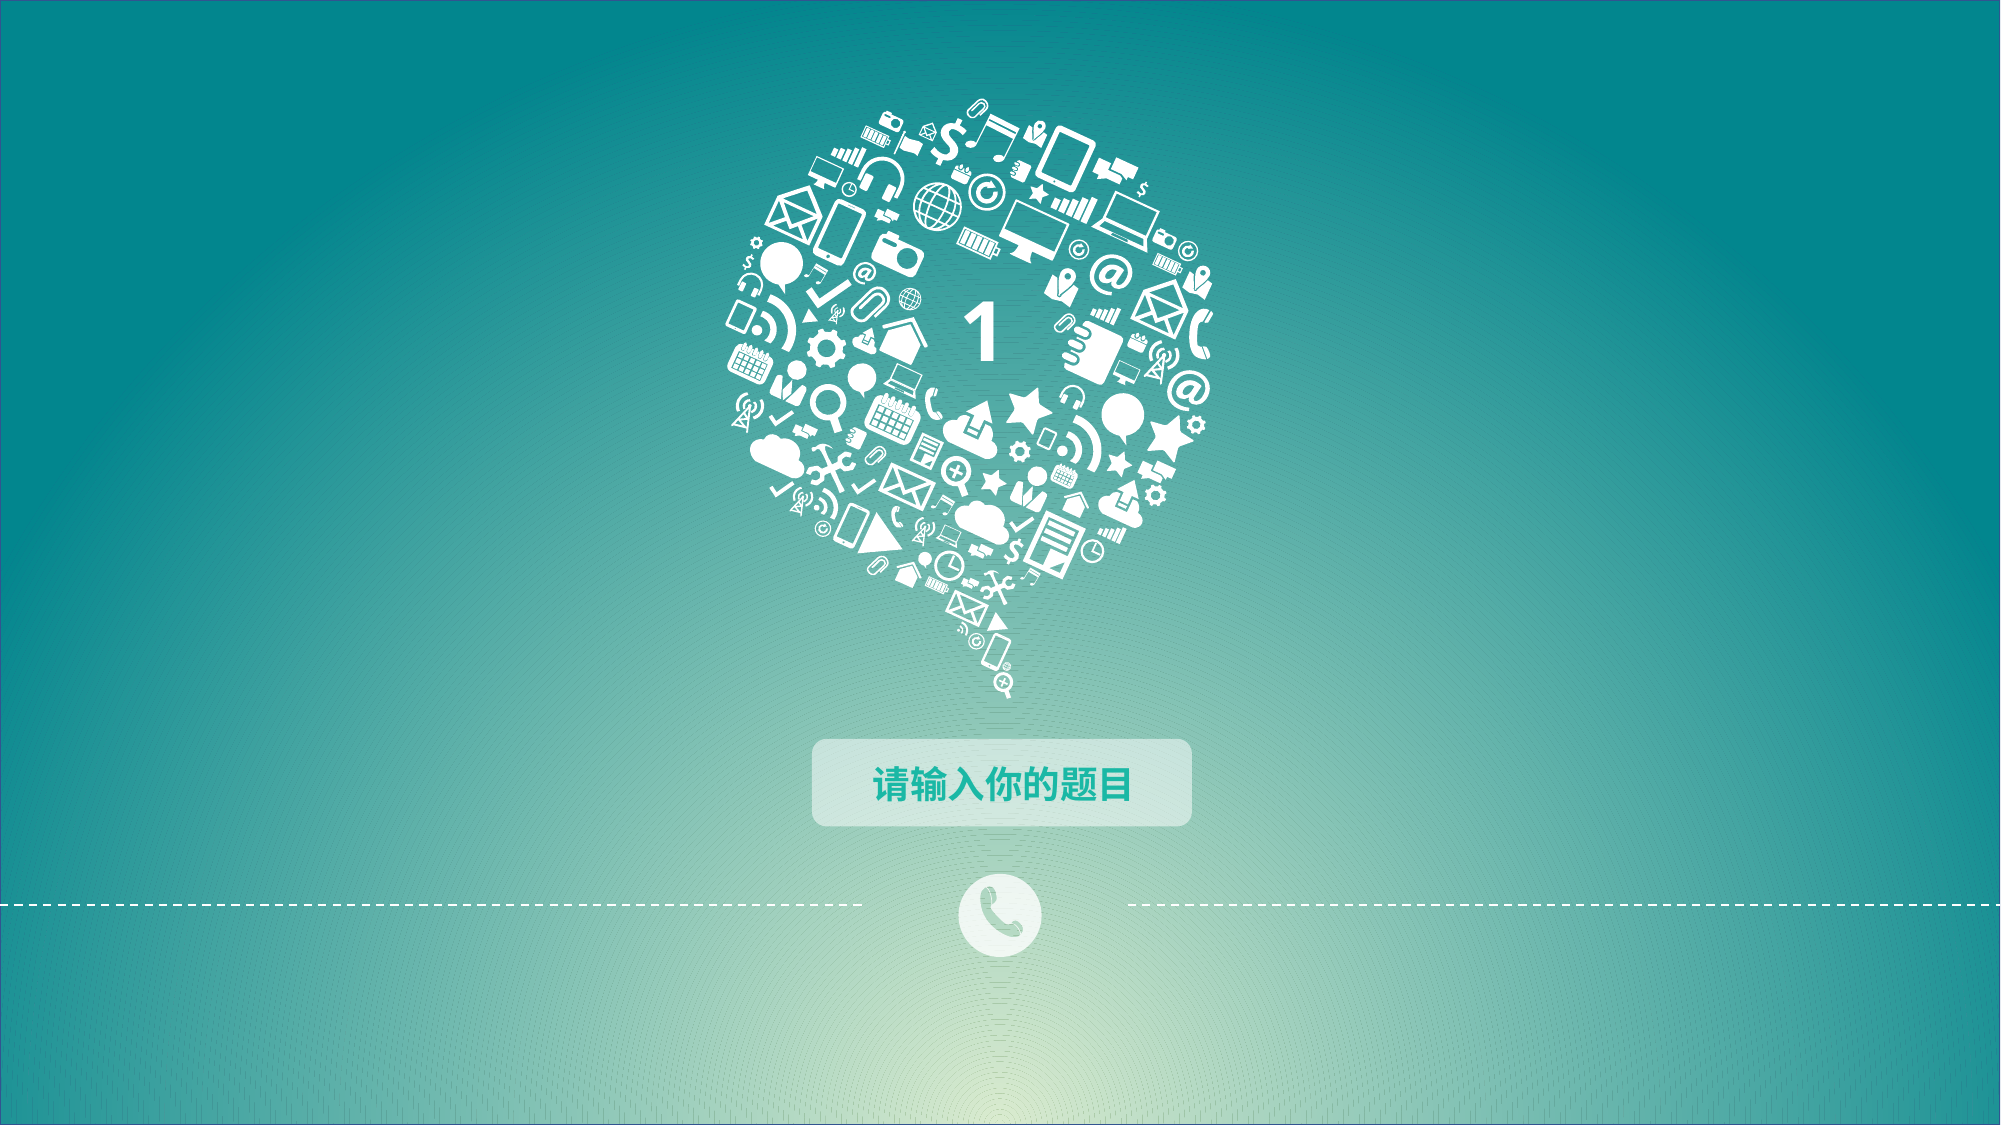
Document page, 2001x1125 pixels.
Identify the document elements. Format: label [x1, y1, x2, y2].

text_box [729, 95, 1217, 697]
text_box [957, 872, 1043, 959]
text_box [811, 738, 1192, 827]
